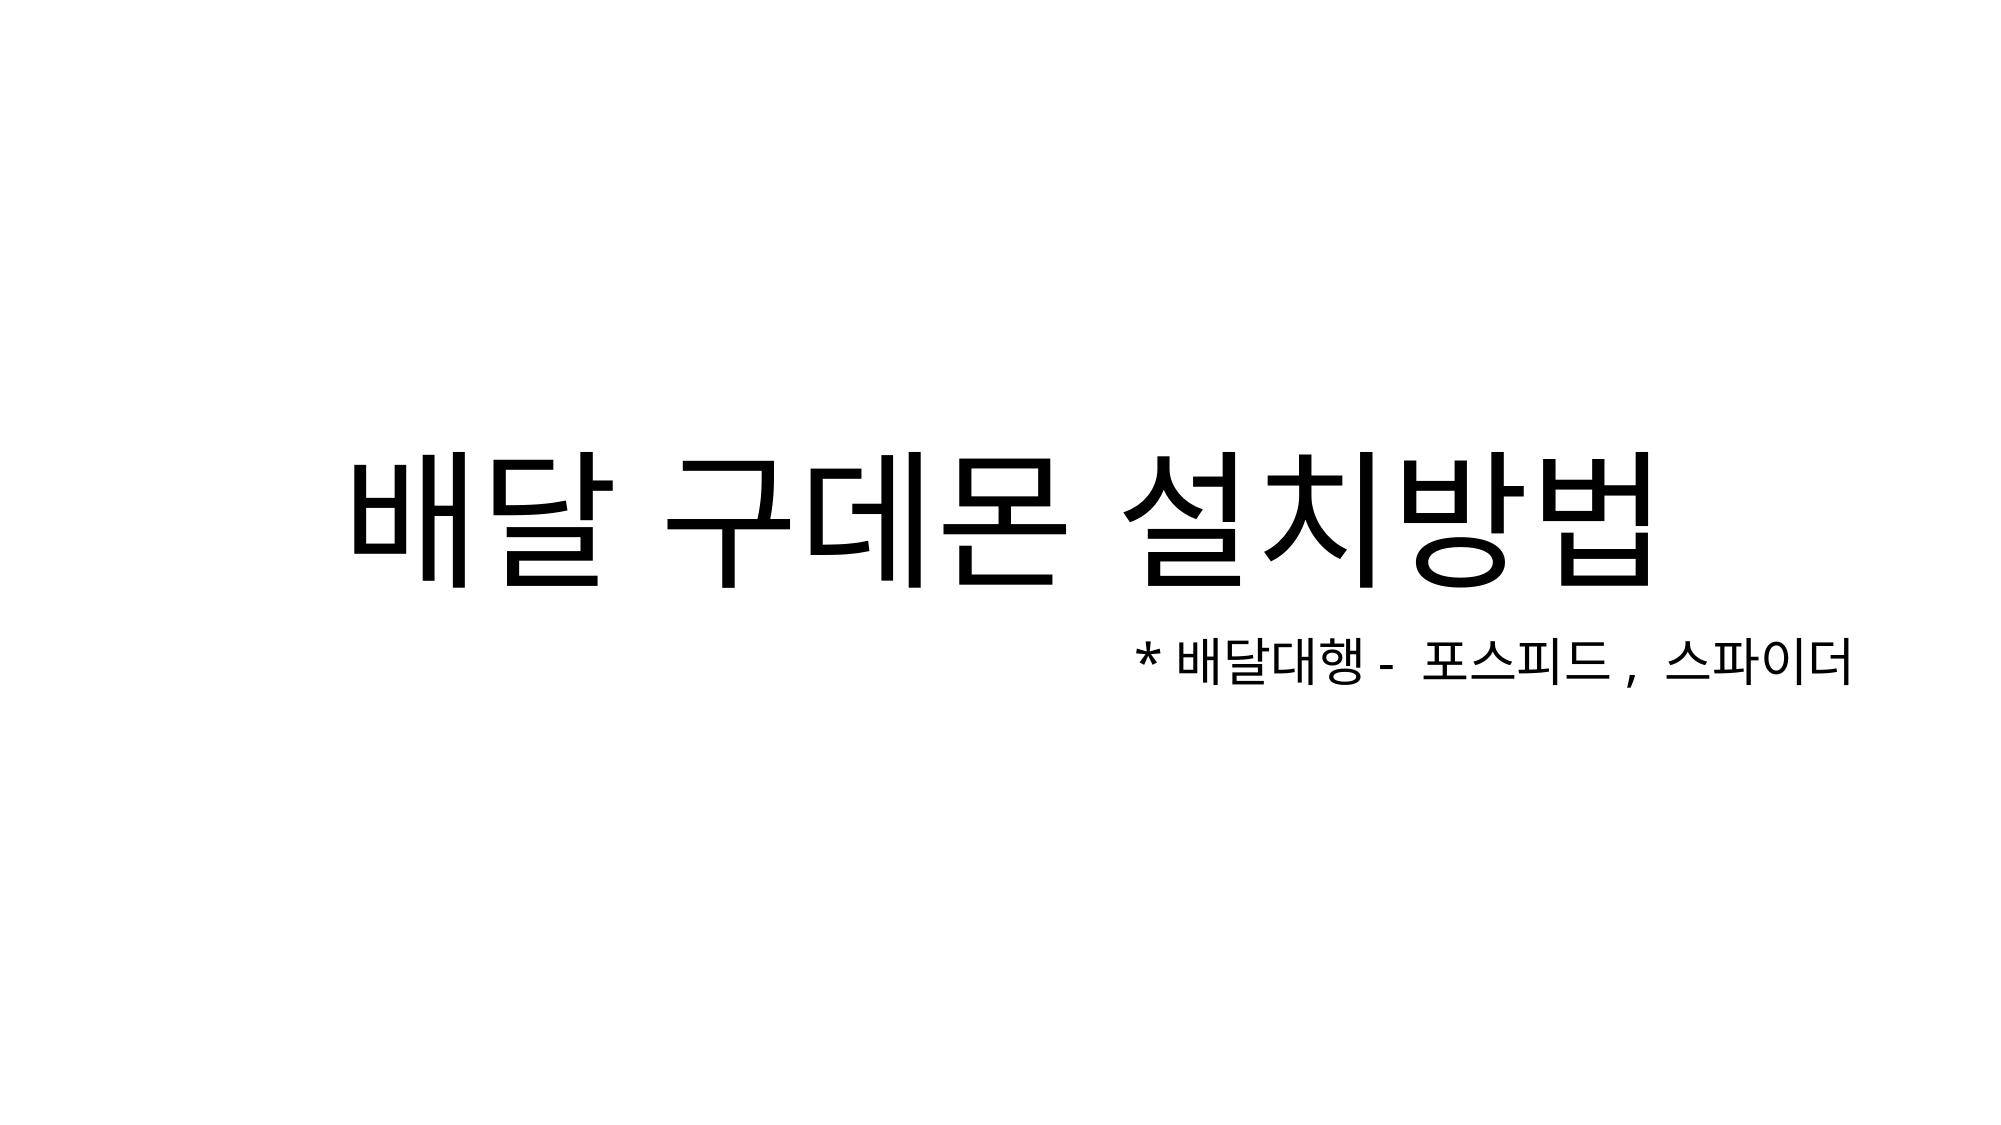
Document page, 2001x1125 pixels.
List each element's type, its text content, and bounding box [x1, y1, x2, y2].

text_box *배달대행- 포스피드, 스파이더 [1119, 622, 2000, 700]
text_box 배달 구데몬 설치방법 [327, 419, 2000, 615]
